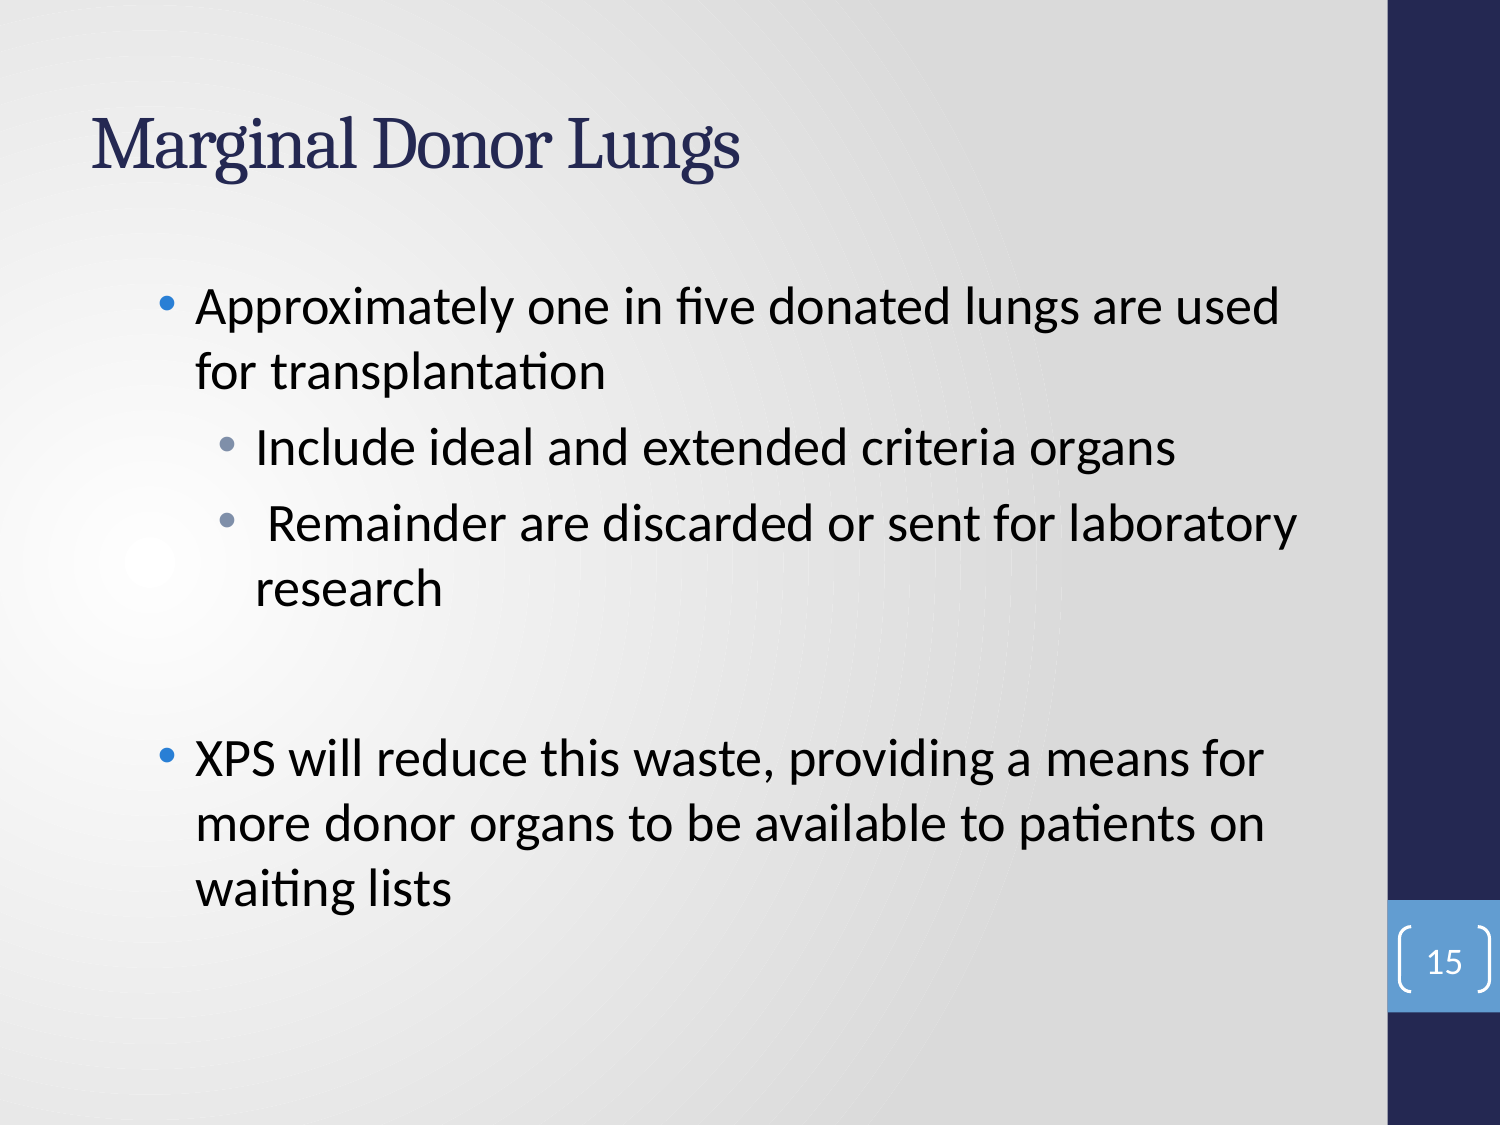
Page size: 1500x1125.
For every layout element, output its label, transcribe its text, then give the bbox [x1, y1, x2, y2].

title Marginal Donor Lungs [75, 45, 1325, 233]
slide_number 15 [1397, 925, 1492, 994]
list Approximately one in five donated lungs are used for transplantation Include ideal and extended criteria organs Remainder are discarded or sent for laboratory research XPS will reduce this waste, providing a means for more donor organs to be available to patients on waiting lists [75, 262, 1325, 1050]
